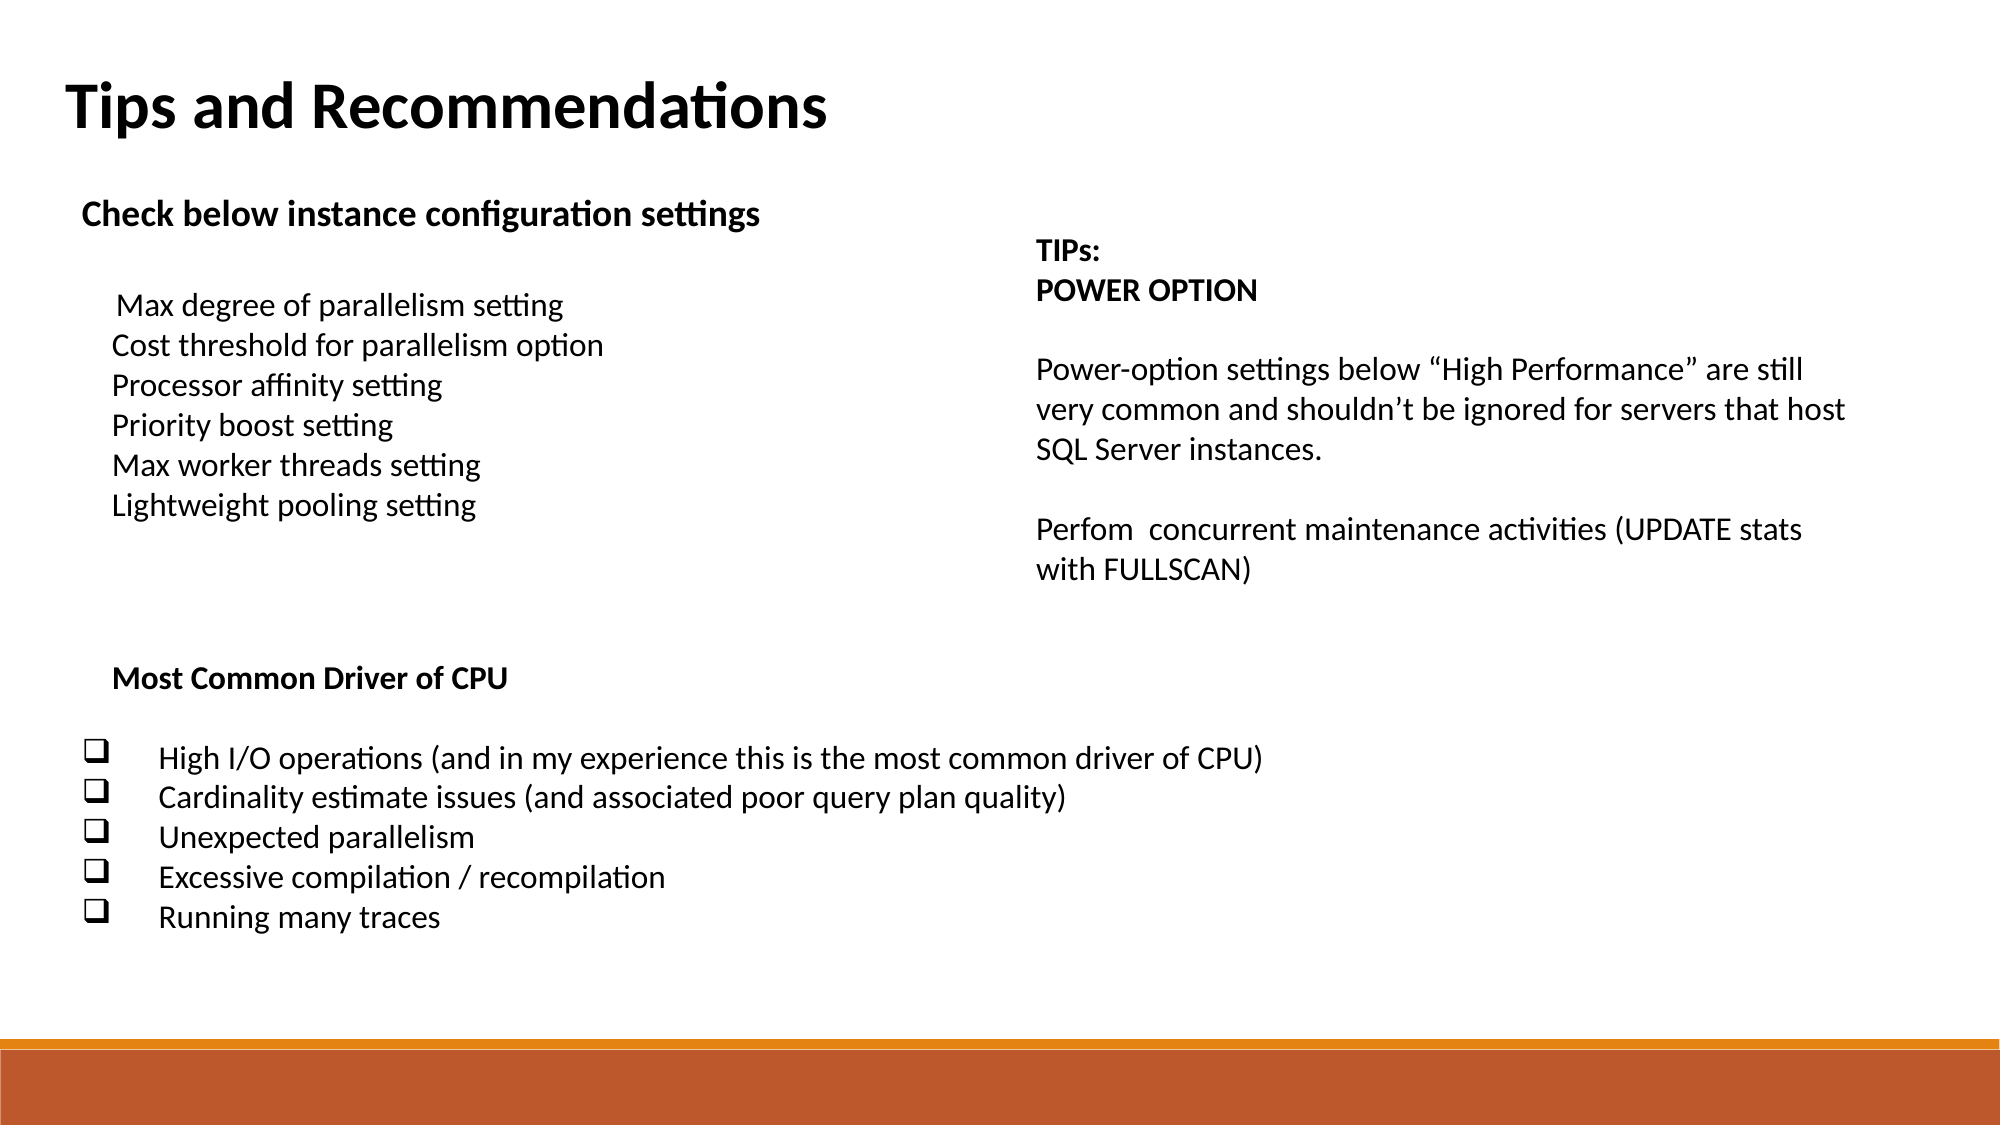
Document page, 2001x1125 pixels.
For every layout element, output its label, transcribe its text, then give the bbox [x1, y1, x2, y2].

text_box TIPs: POWER OPTION Power-option settings below “High Performance” are still very common and shouldn’t be ignored for servers that host SQL Server instances. Perfom concurrent maintenance activities (UPDATE stats with FULLSCAN) [1021, 220, 1881, 635]
text_box Tips and Recommendations [50, 54, 1310, 150]
text_box Most Common Driver of CPU High I/O operations (and in my experience this is the most common driver of CPU) Cardinality estimate issues (and associated poor query plan quality) Unexpected parallelism Excessive compilation / recompilation Running many traces [67, 648, 1411, 943]
text_box Check below instance configuration settings Max degree of parallelism setting Cost threshold for parallelism option Processor affinity setting Priority boost setting Max worker threads setting Lightweight pooling setting [67, 181, 1294, 531]
